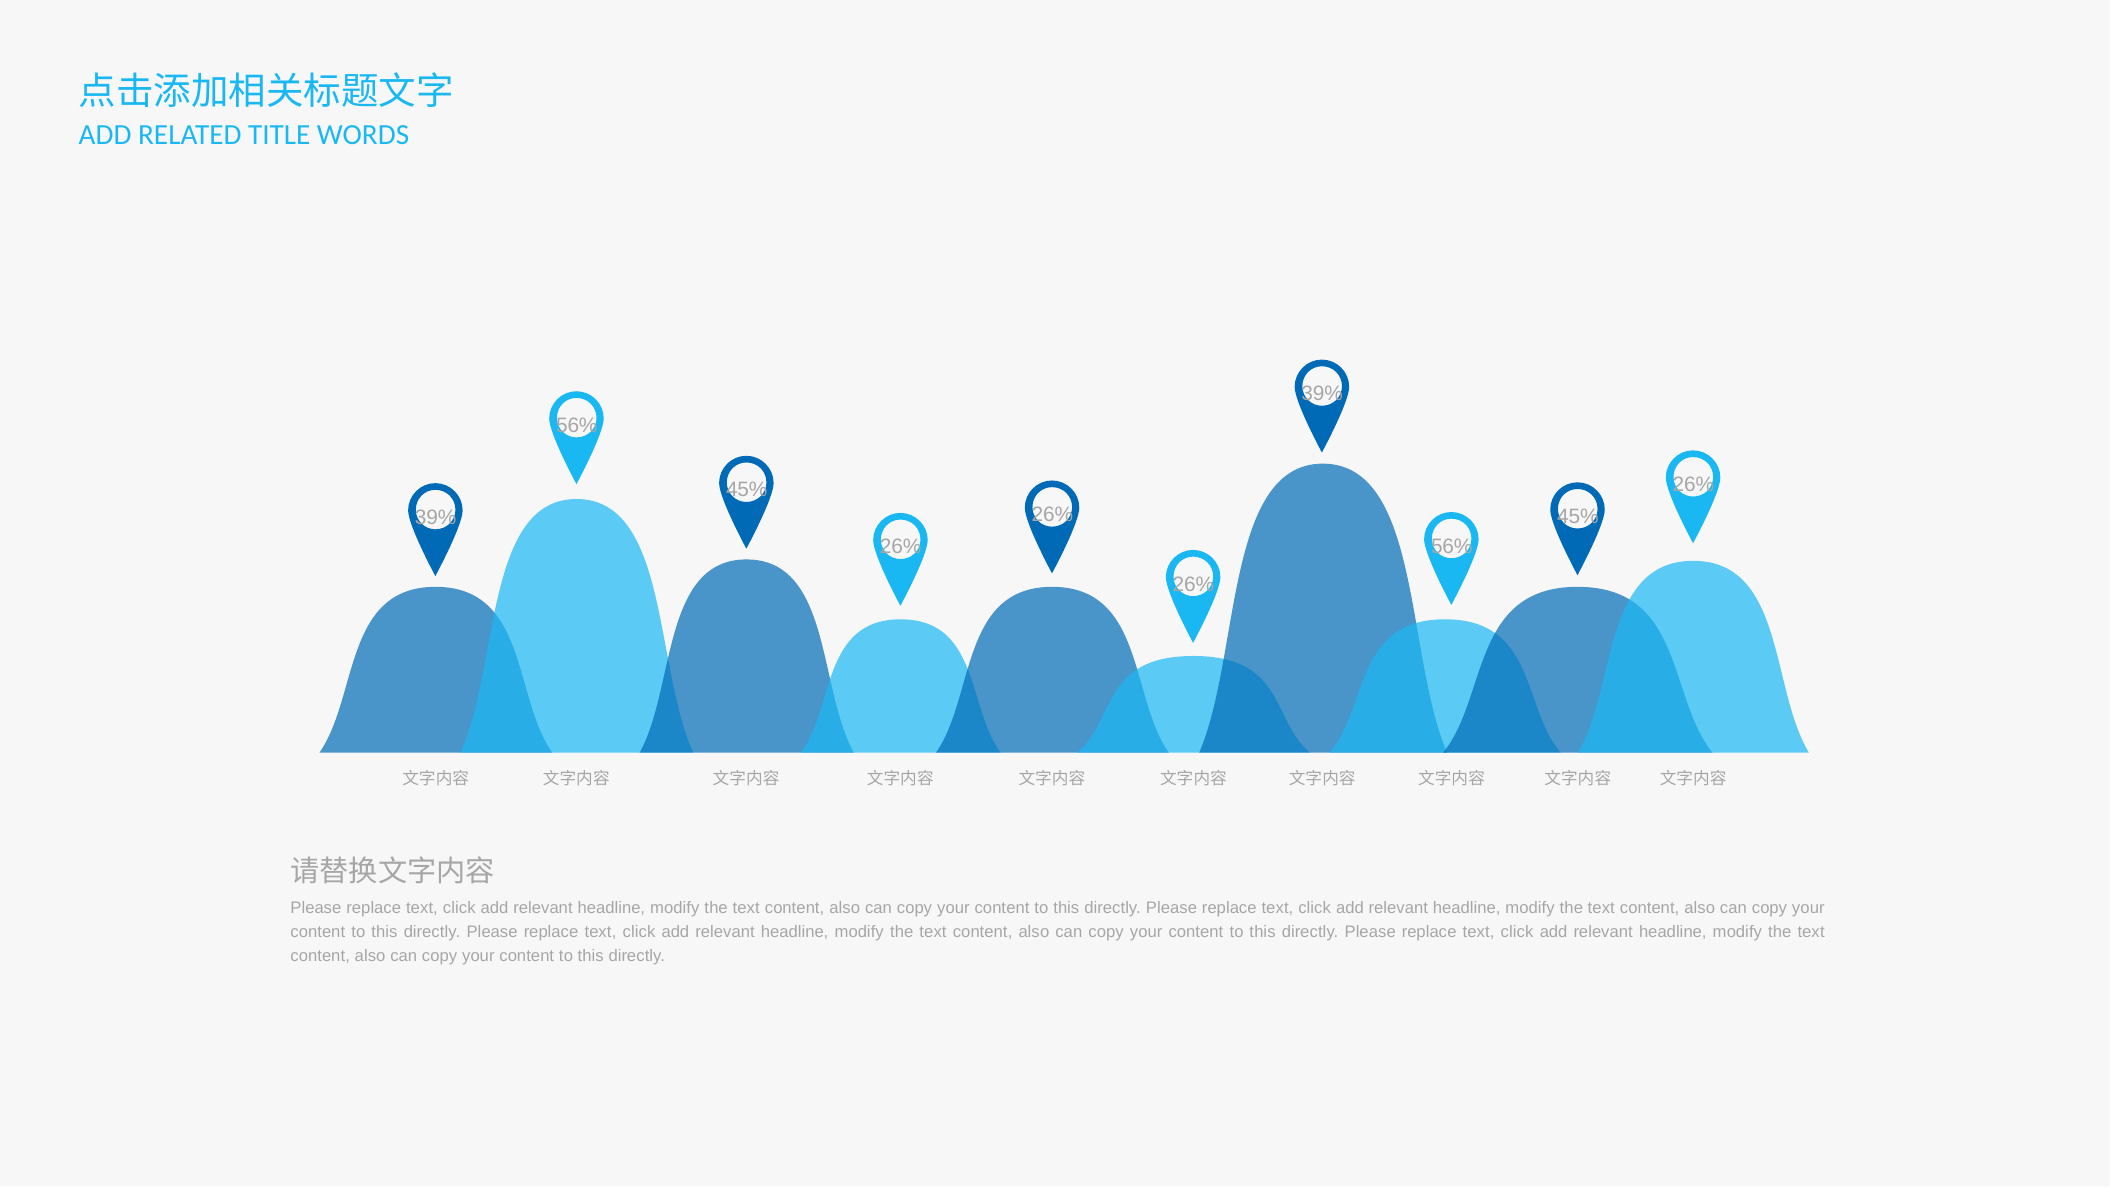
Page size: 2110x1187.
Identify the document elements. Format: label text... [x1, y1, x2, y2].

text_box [864, 512, 937, 606]
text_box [800, 619, 935, 796]
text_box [1157, 549, 1199, 643]
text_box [1448, 511, 1488, 586]
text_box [1541, 482, 1614, 576]
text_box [540, 391, 613, 485]
text_box ADD RELATED TITLE WORDS [62, 107, 426, 159]
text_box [319, 586, 553, 798]
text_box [1016, 480, 1089, 574]
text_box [1577, 560, 1809, 796]
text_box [1077, 656, 1199, 796]
text_box 点击添加相关标题文字 [62, 59, 470, 121]
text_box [1657, 450, 1730, 544]
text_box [710, 455, 783, 549]
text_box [460, 499, 694, 796]
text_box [399, 483, 472, 577]
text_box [639, 559, 854, 796]
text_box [935, 586, 1169, 796]
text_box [1286, 359, 1359, 453]
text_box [1443, 586, 1577, 796]
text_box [1329, 619, 1443, 796]
text_box Please replace text, click add relevant headline, modify the text content, also can copy your content to this directly. Please replace text, click add relevant headline, modify the text content, also can copy your content to this directly. Please replace text, click add relevant headline, modify the text content, also can copy your content to this directly. Please replace text, click add relevant headline, modify the text content, also can copy your content to this directly. [290, 892, 1828, 965]
text_box 请替换文字内容 [290, 845, 506, 888]
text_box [1199, 463, 1448, 796]
